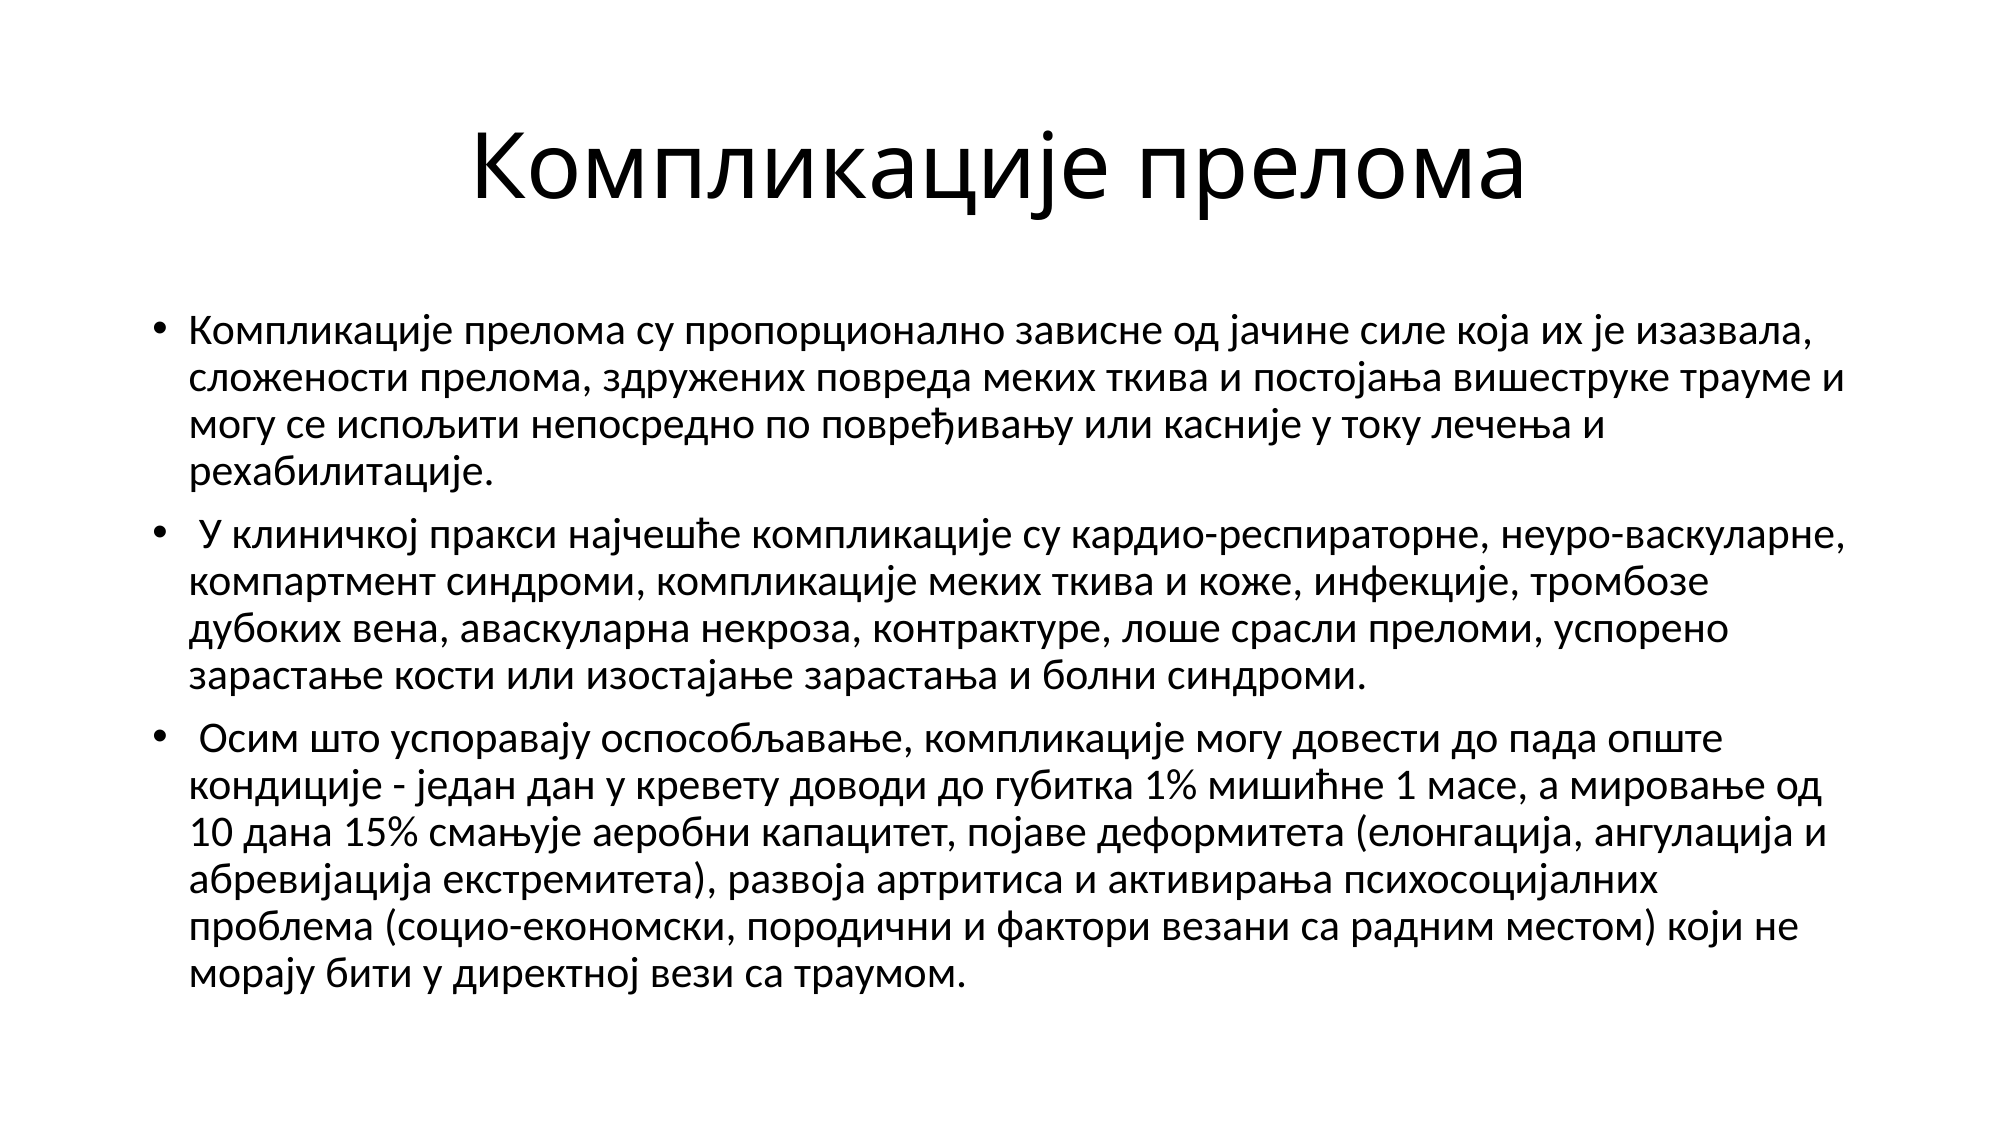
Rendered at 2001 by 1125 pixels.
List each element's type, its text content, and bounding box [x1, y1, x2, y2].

list Компликације прелома су пропорционално зависне од јачине силе која их је изазвала, сложености прелома, здружених повреда меких ткива и постојања вишеструке трауме и могу се испољити непосредно по повређивању или касније у току лечења и рехабилитације. У клиничкој пракси најчешће компликације су кардио-респираторне, неуро-васкуларне, компартмент синдроми, компликације меких ткива и коже, инфекције, тромбозе дубоких вена, аваскуларна некроза, контрактуре, лоше срасли преломи, успорено зарастање кости или изостајање зарастања и болни синдроми. Осим што успоравају оспособљавање, компликације могу довести до пада опште кондиције - један дан у кревету доводи до губитка 1% мишићне 1 масе, а мировање од 10 дана 15% смањује аеробни капацитет, појаве деформитета (елонгација, ангулација и абревијација екстремитета), развојa артритиса и активирањa психосоцијалних проблема (социо-економски, породични и фактори везани са радним местом) који не морају бити у директној вези са траумом. [137, 299, 1863, 1014]
title Компликације прелома [137, 59, 1863, 278]
